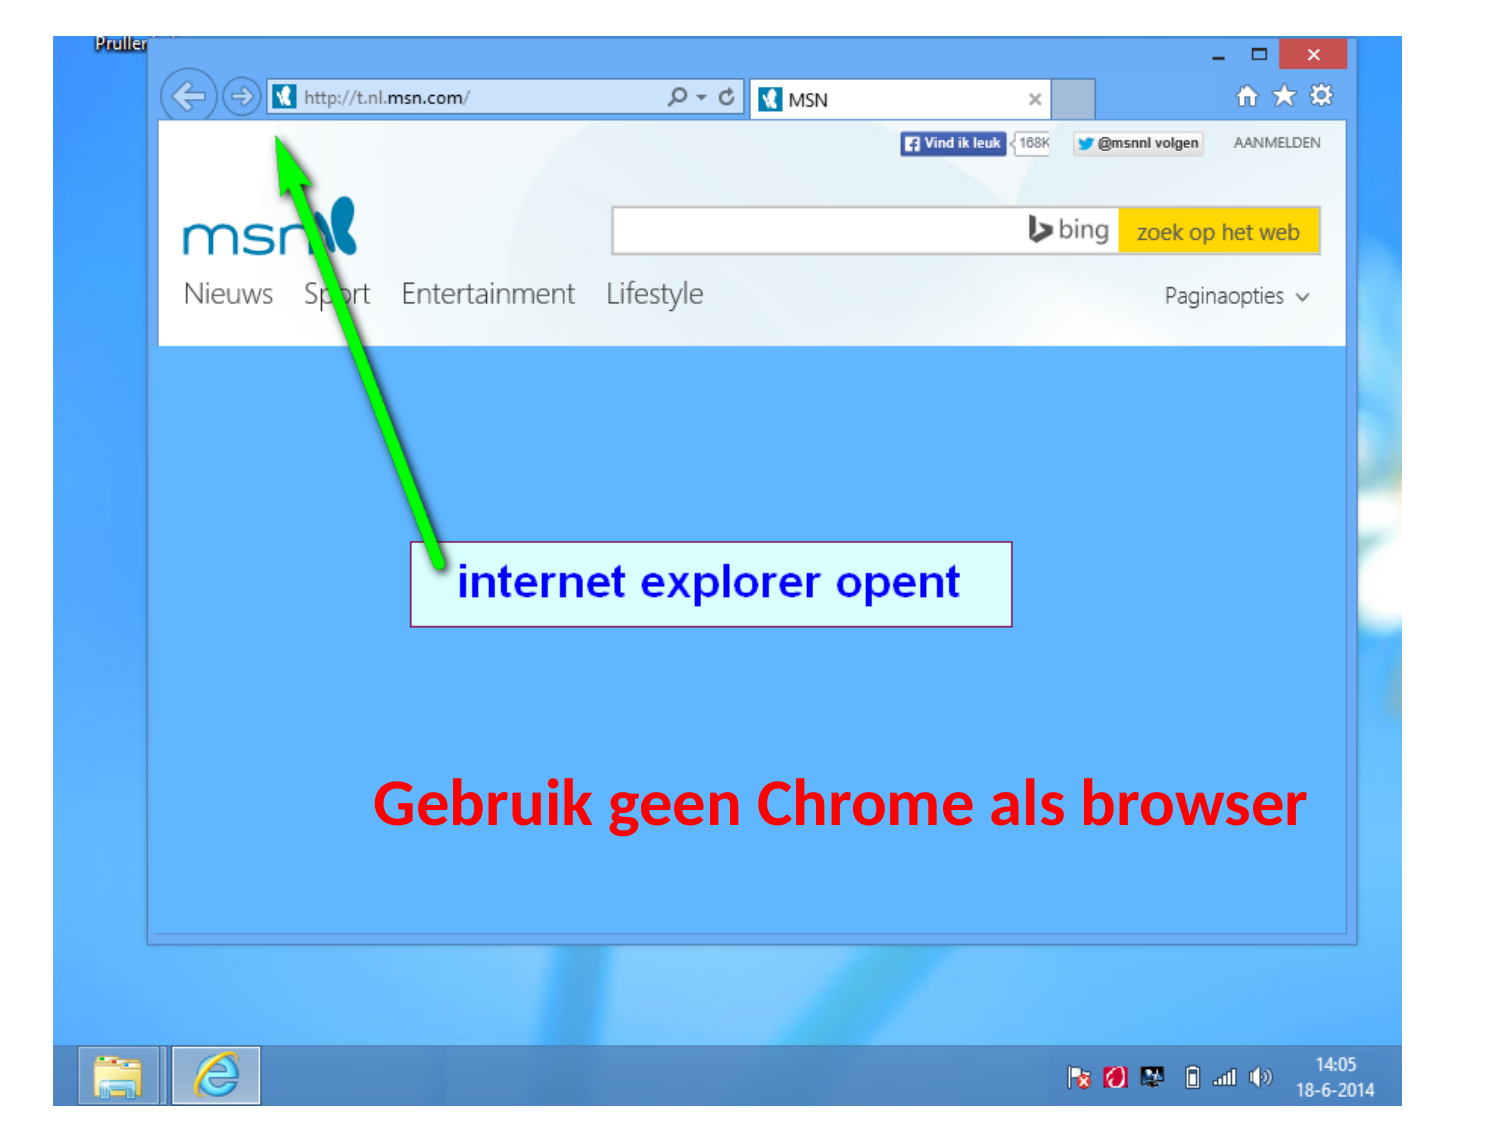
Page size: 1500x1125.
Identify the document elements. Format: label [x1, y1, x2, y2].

picture [53, 36, 1402, 1107]
